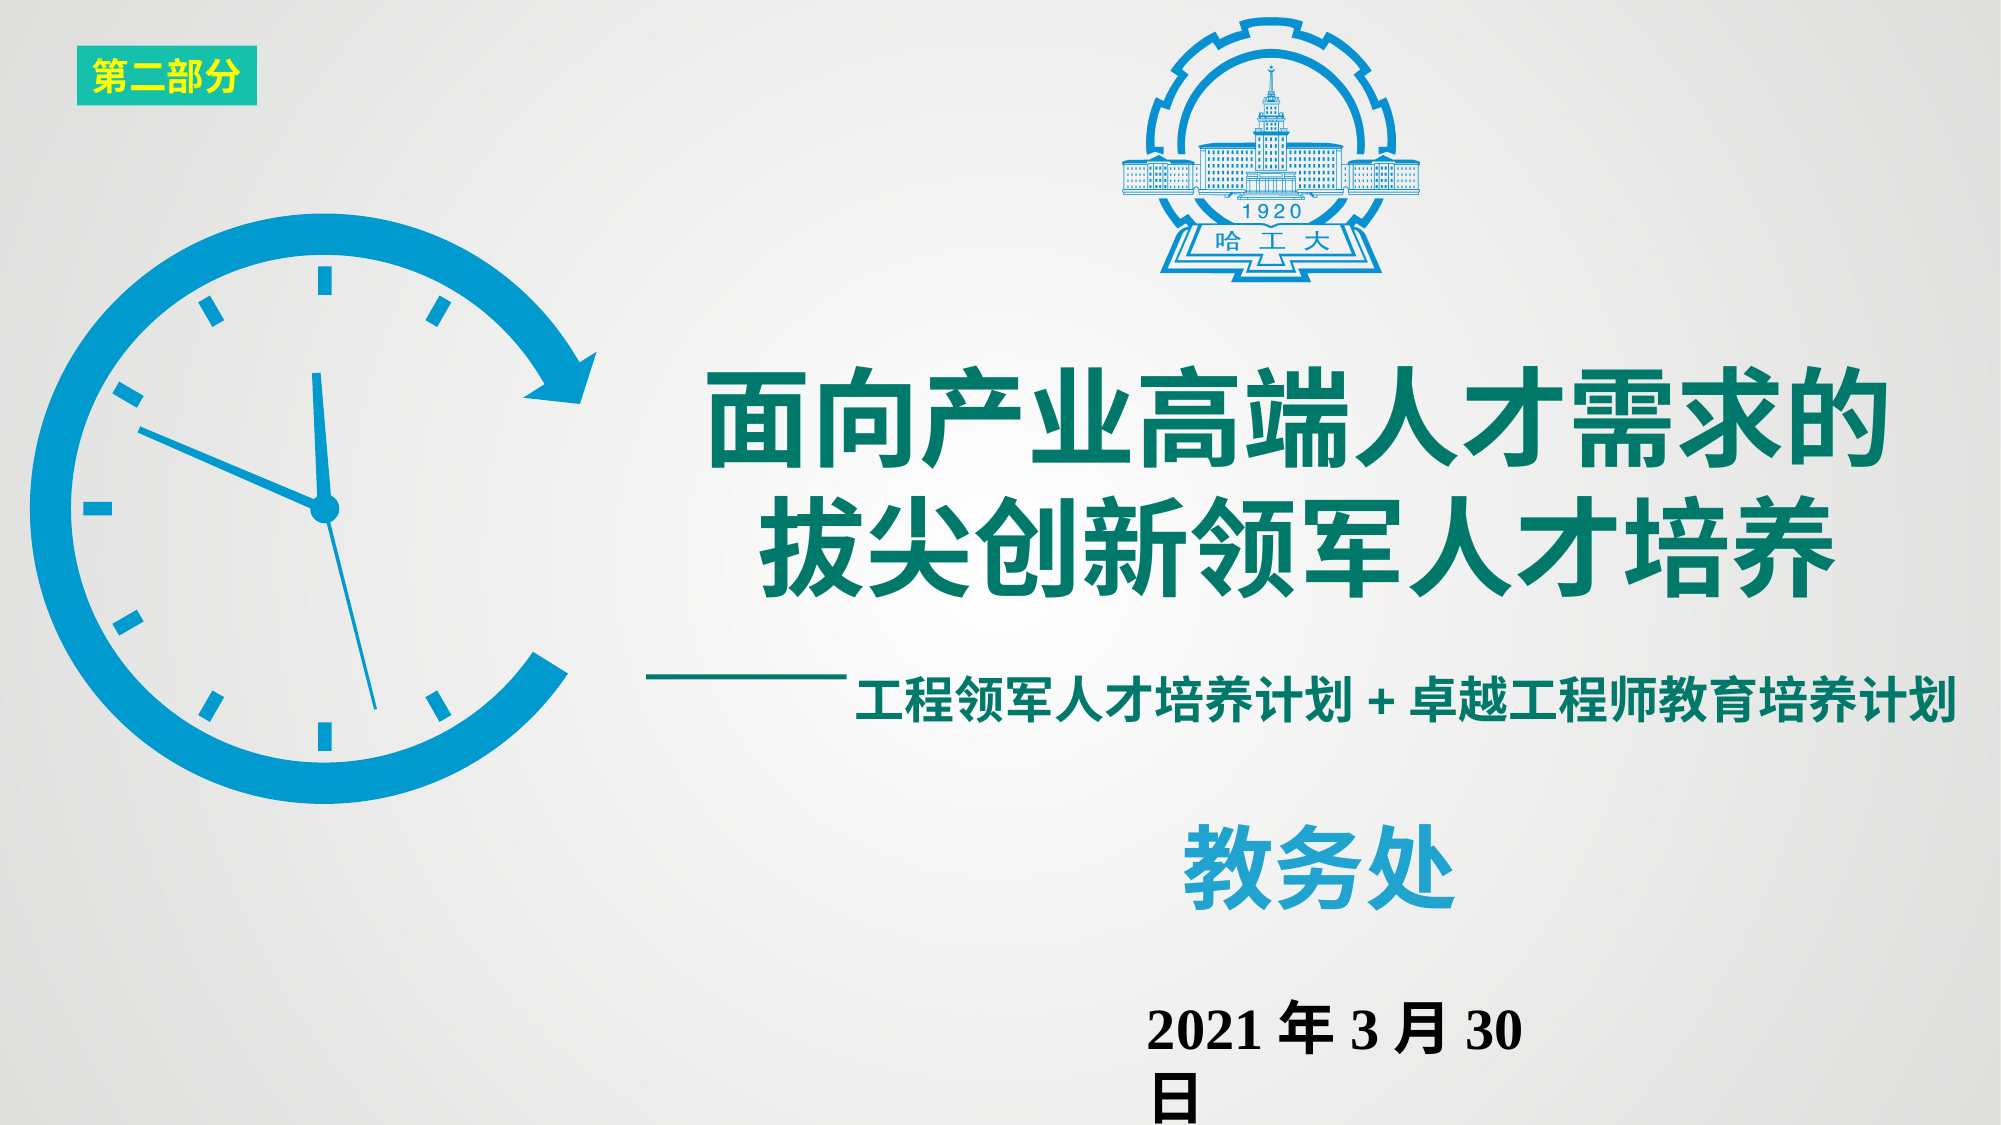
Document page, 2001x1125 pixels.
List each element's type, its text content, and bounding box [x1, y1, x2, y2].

text_box 教务处 [638, 803, 2001, 929]
title 面向产业高端人才需求的 拔尖创新领军人才培养 ——工程领军人才培养计划+卓越工程师教育培养计划 [596, 474, 2000, 617]
text_box 第二部分 [77, 45, 257, 106]
text_box [29, 213, 597, 804]
picture [0, 0, 2001, 1125]
text_box 2021年3月30日 [1132, 983, 1565, 1125]
